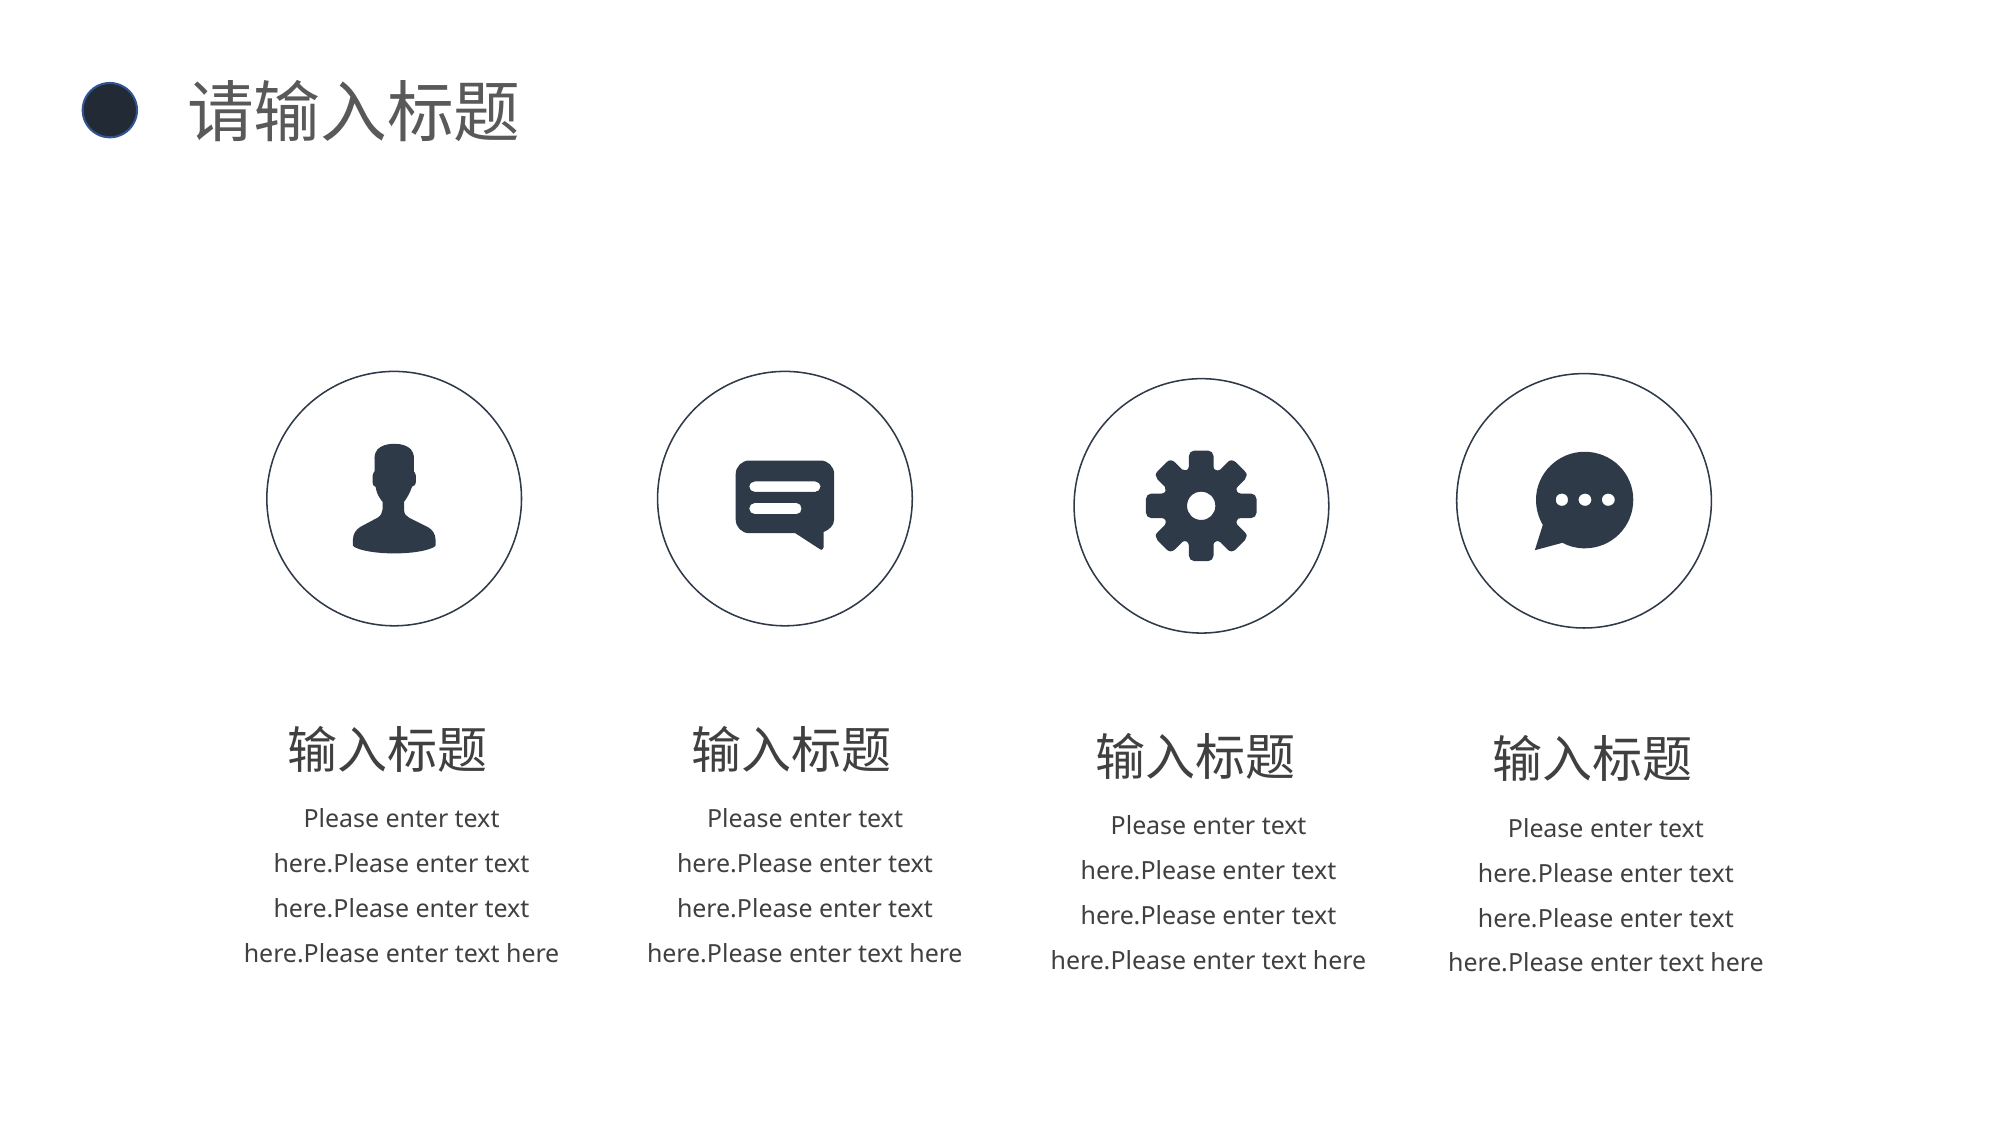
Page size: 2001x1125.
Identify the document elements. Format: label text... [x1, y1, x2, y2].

text_box 输入标题 [219, 710, 557, 786]
text_box [1456, 373, 1712, 628]
text_box [1534, 451, 1634, 551]
text_box 输入标题 [1026, 718, 1364, 793]
text_box 输入标题 [1424, 720, 1761, 796]
text_box [1145, 450, 1257, 562]
text_box 请输入标题 [172, 62, 536, 157]
text_box 输入标题 [623, 710, 960, 786]
text_box [735, 460, 835, 550]
text_box [81, 81, 139, 139]
text_box [352, 443, 436, 554]
text_box Please enter text here.Please enter text here.Please enter text here.Please enter text here [219, 780, 584, 975]
text_box [657, 371, 913, 626]
text_box Please enter text here.Please enter text here.Please enter text here.Please enter text here [623, 780, 988, 975]
text_box Please enter text here.Please enter text here.Please enter text here.Please enter text here [1424, 789, 1788, 985]
text_box Please enter text here.Please enter text here.Please enter text here.Please enter text here [1026, 787, 1391, 982]
text_box [1074, 378, 1329, 634]
text_box [266, 371, 522, 626]
